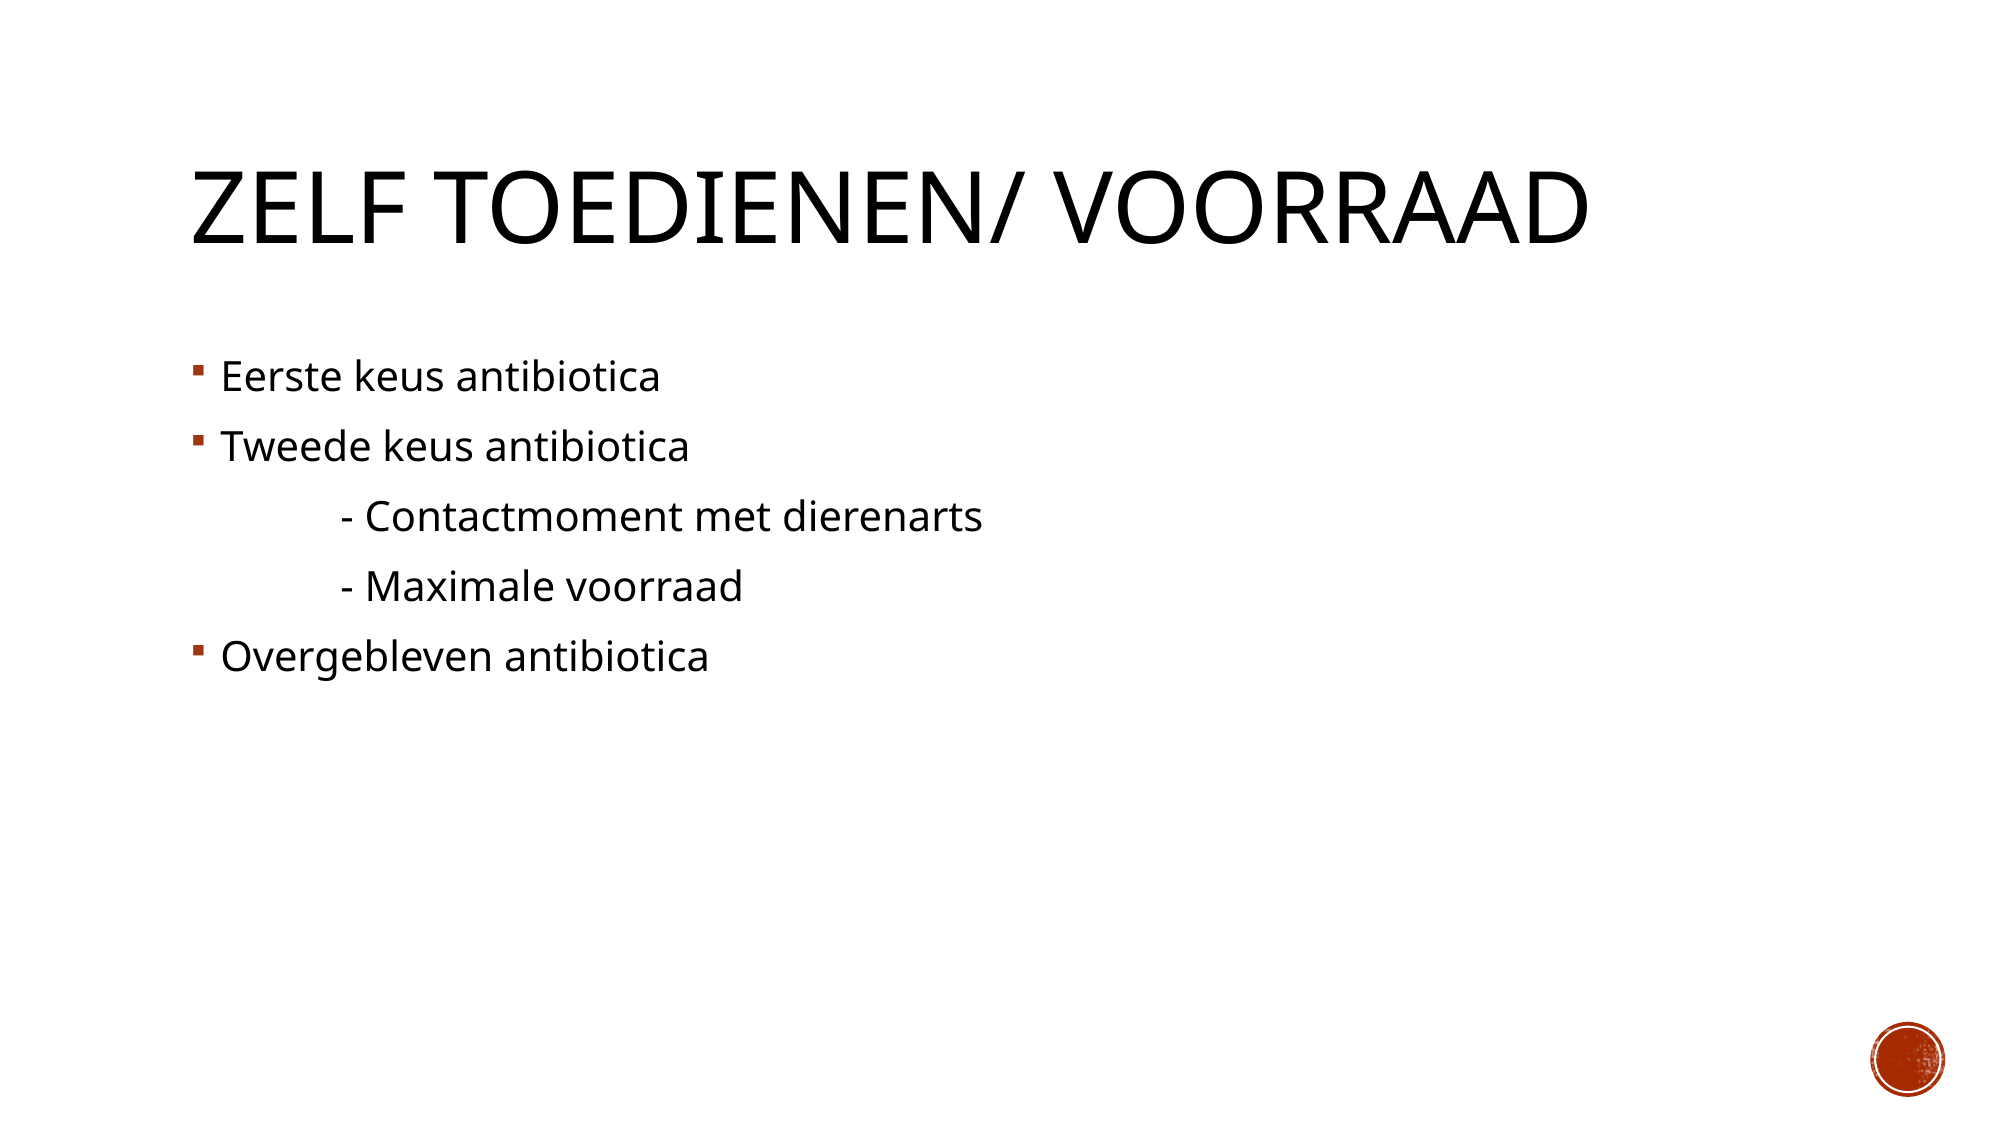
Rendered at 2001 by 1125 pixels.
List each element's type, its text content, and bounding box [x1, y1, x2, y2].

title Zelf toedienen/ voorraad [175, 79, 1826, 344]
list Eerste keus antibiotica Tweede keus antibiotica - Contactmoment met dierenarts - Maximale voorraad Overgebleven antibiotica [175, 348, 1826, 1013]
